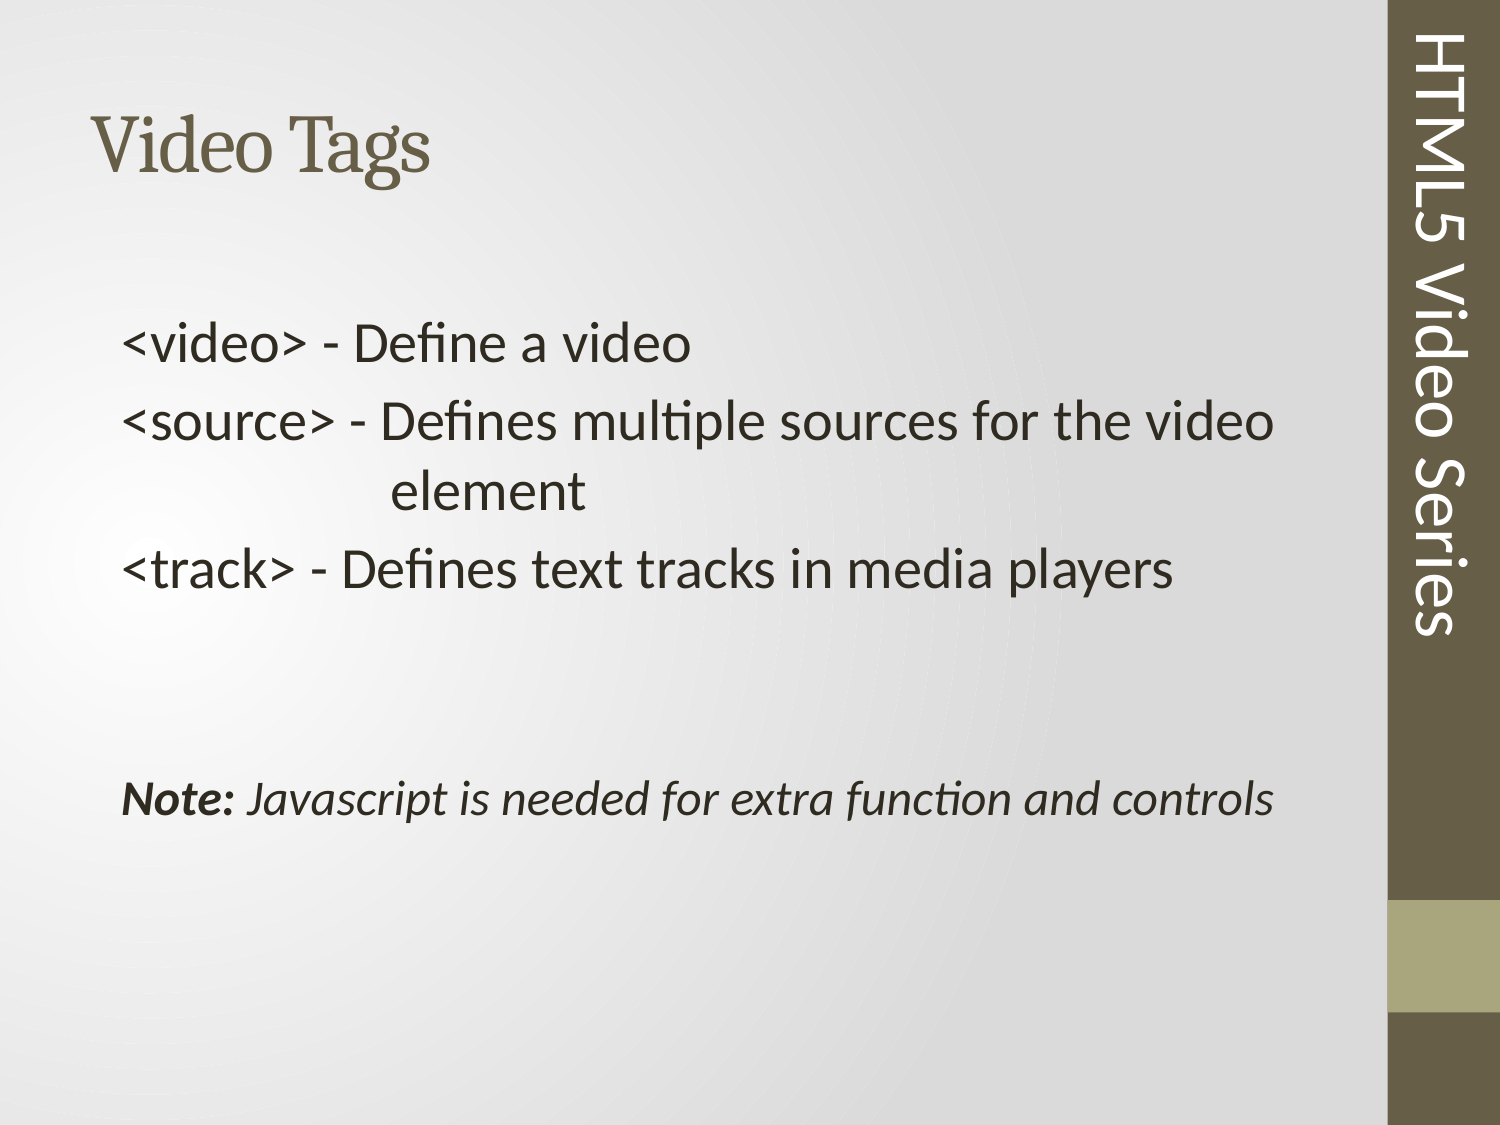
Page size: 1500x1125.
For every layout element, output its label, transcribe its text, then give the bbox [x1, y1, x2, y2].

list <video> - Define a video <source> - Defines multiple sources for the video element <track> - Defines text tracks in media players Note: Javascript is needed for extra function and controls [87, 296, 1338, 1085]
text_box HTML5 Video Series [1393, 15, 1499, 654]
title Video Tags [75, 45, 1325, 233]
